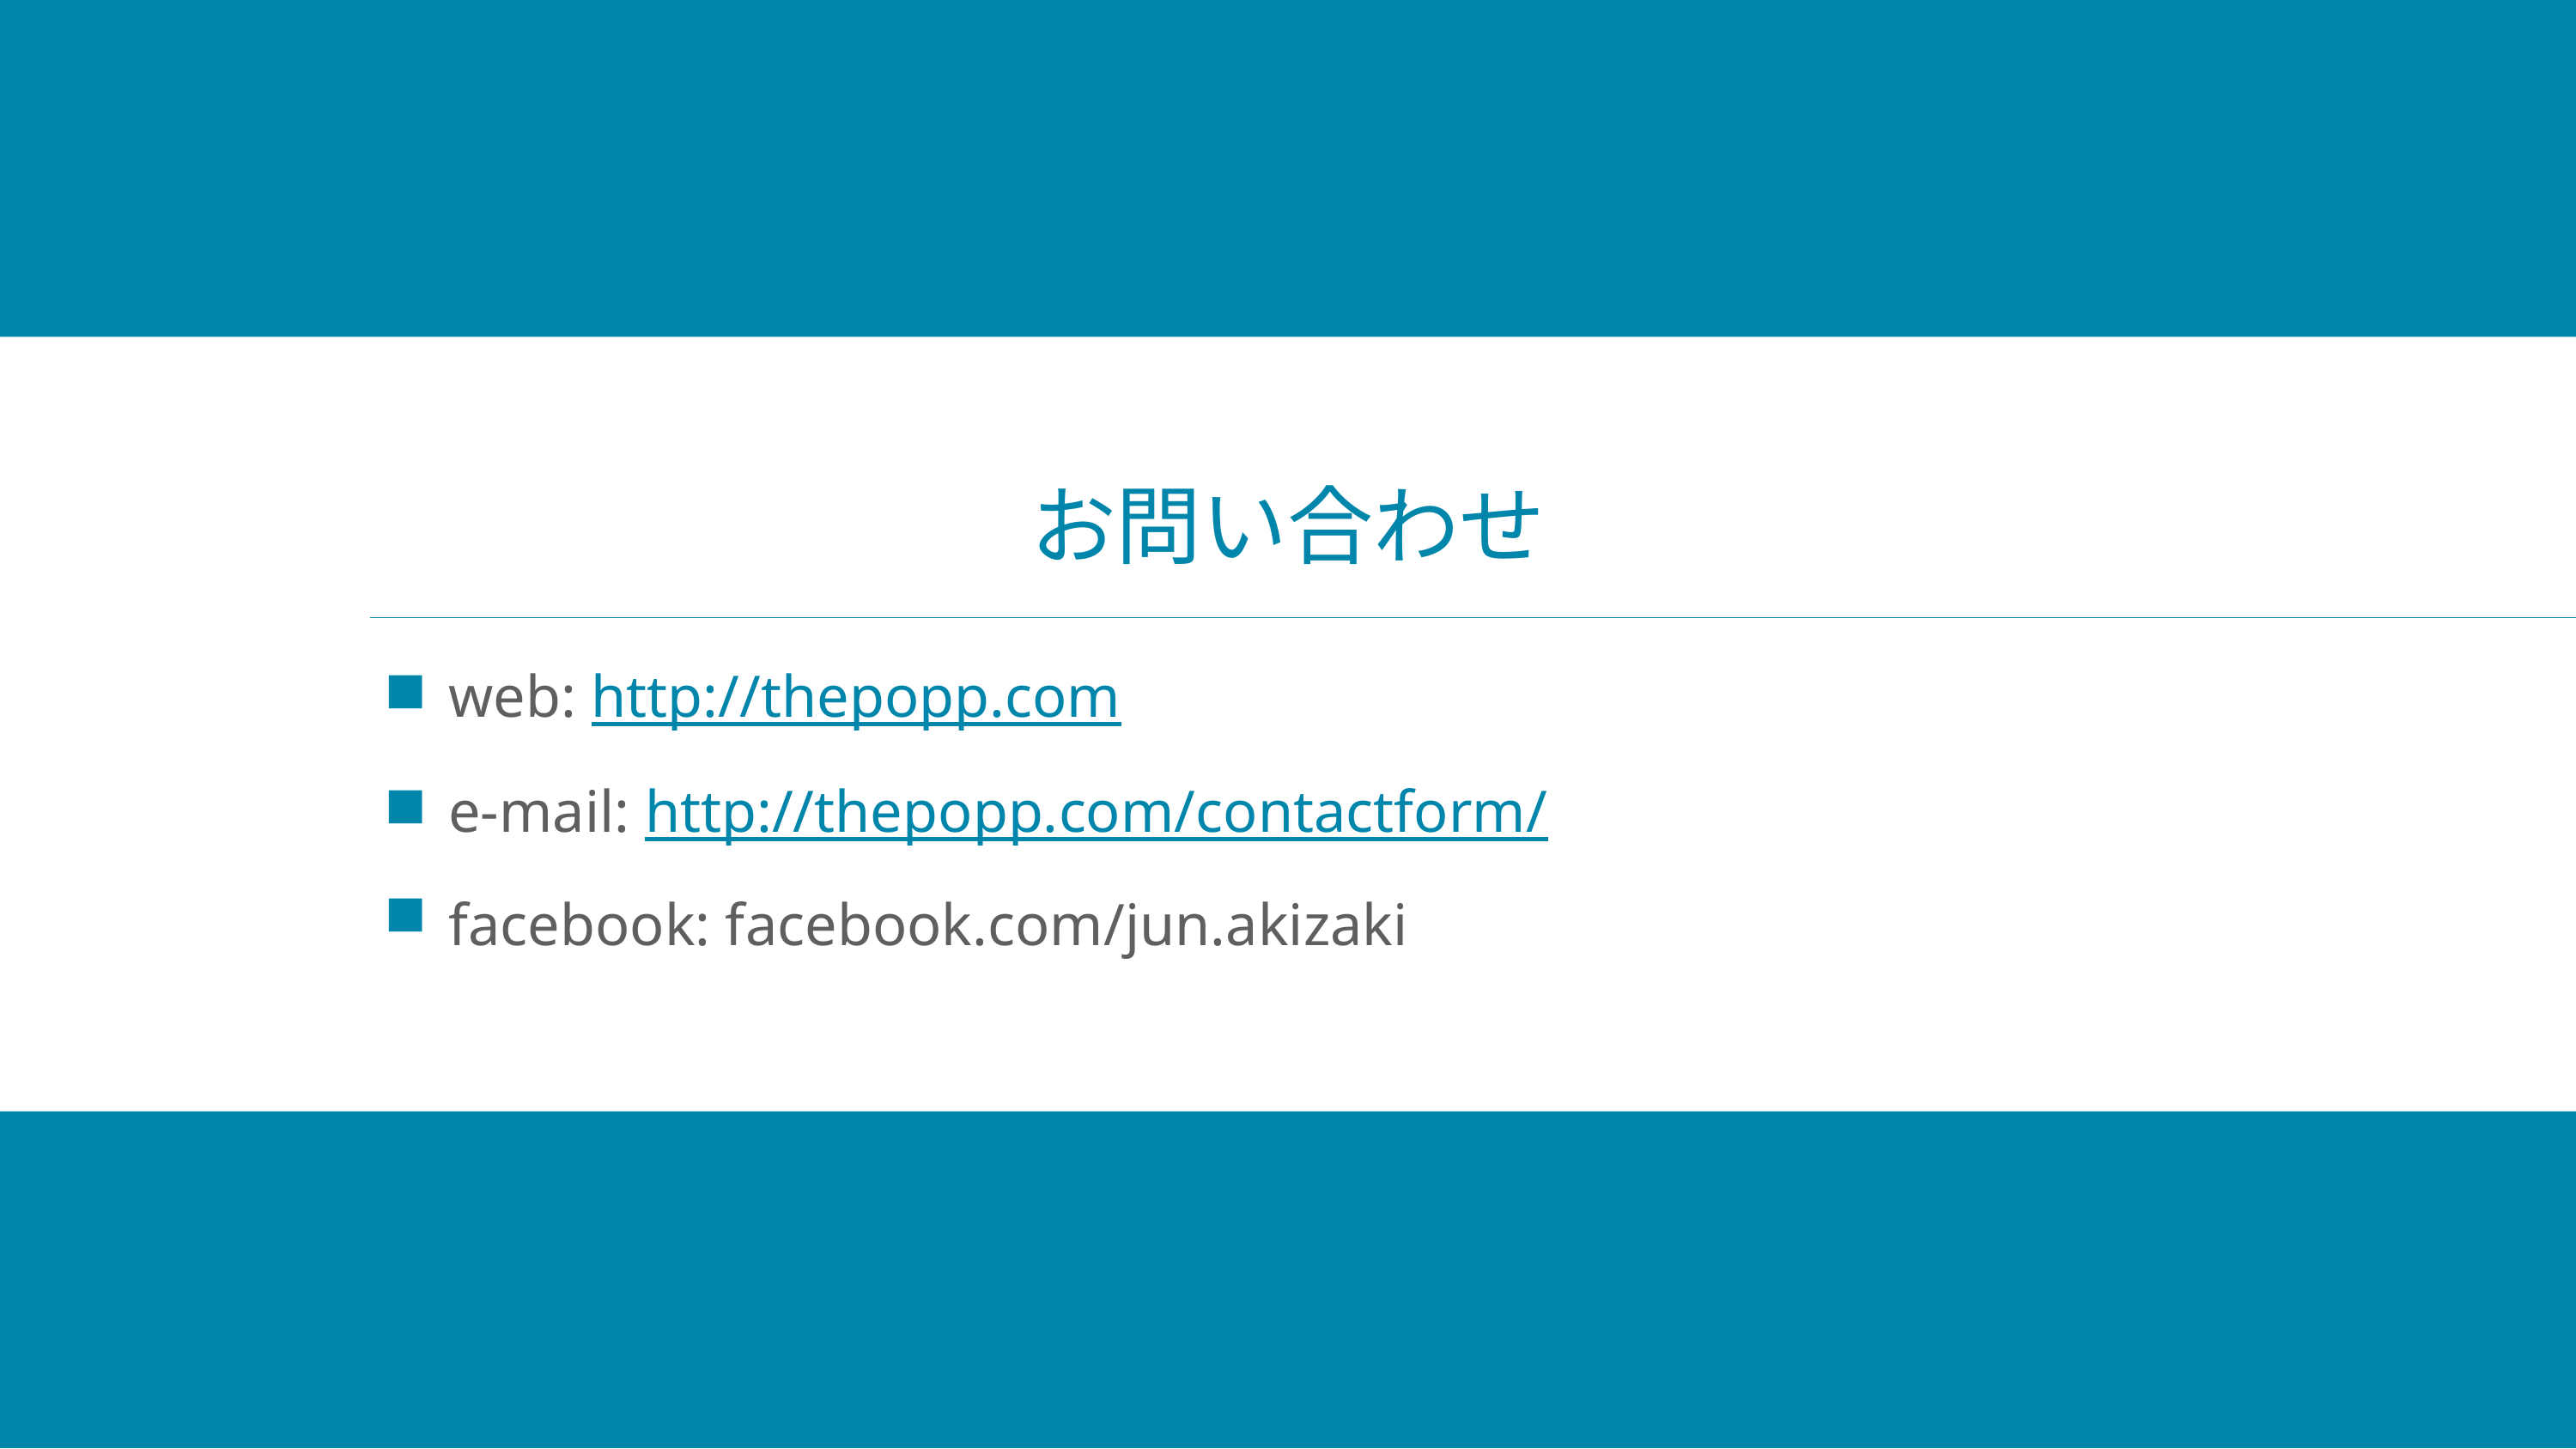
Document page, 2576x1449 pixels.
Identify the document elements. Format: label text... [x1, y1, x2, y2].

title お問い合わせ [99, 447, 2477, 581]
list web: http://thepopp.com e-mail: http://thepopp.com/contactform/ facebook: facebook.com/jun.akizaki [371, 638, 2239, 1014]
